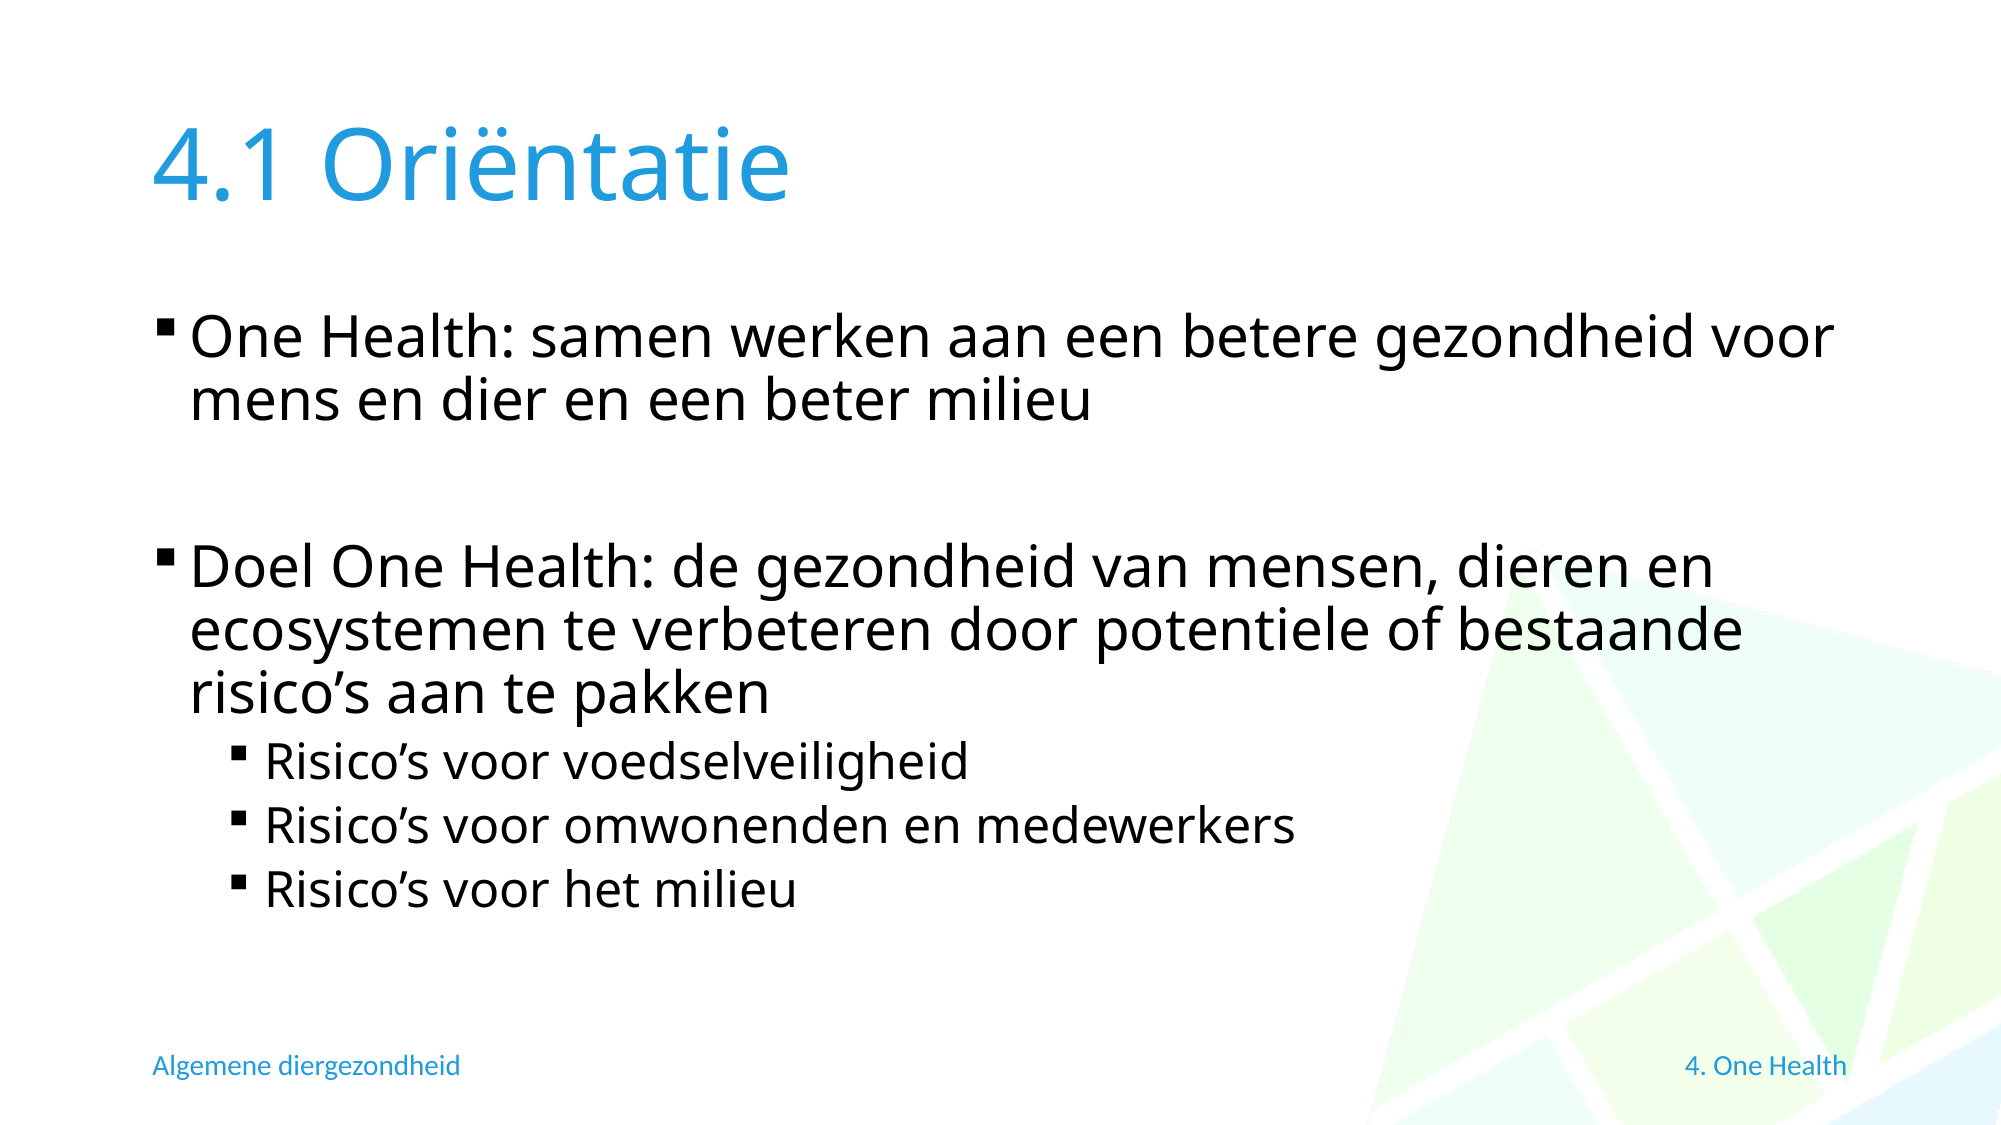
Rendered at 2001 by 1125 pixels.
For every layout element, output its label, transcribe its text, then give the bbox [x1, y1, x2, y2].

title 4.1 Oriëntatie [137, 59, 1863, 278]
list One Health: samen werken aan een betere gezondheid voor mens en dier en een beter milieu Doel One Health: de gezondheid van mensen, dieren en ecosystemen te verbeteren door potentiele of bestaande risico’s aan te pakken Risico’s voor voedselveiligheid Risico’s voor omwonenden en medewerkers Risico’s voor het milieu [137, 299, 1863, 1014]
list 4. One Health [1412, 1042, 1863, 1103]
list Algemene diergezondheid [137, 1042, 588, 1103]
